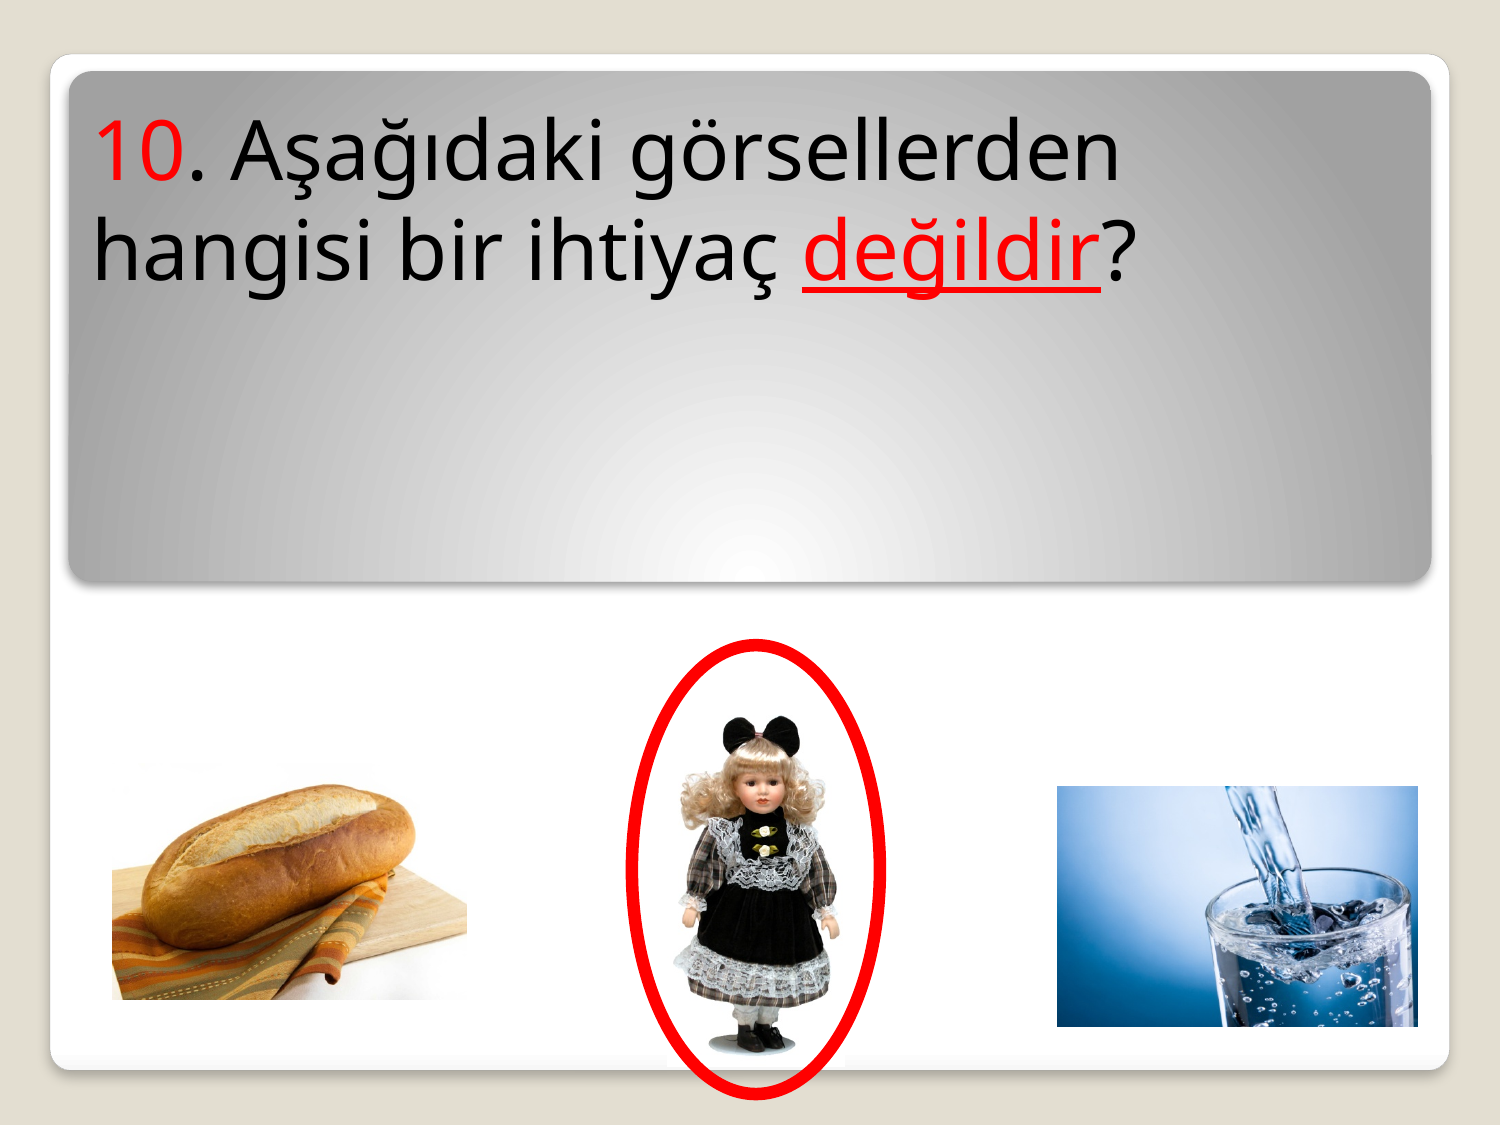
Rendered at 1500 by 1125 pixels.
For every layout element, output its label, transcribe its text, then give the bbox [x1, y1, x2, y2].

text_box [628, 641, 884, 1022]
picture [111, 762, 467, 1000]
picture [666, 715, 845, 1067]
picture [1056, 786, 1418, 1027]
text_box [706, 1080, 806, 1098]
text_box 10. Aşağıdaki görsellerden hangisi bir ihtiyaç değildir? [76, 89, 1412, 305]
